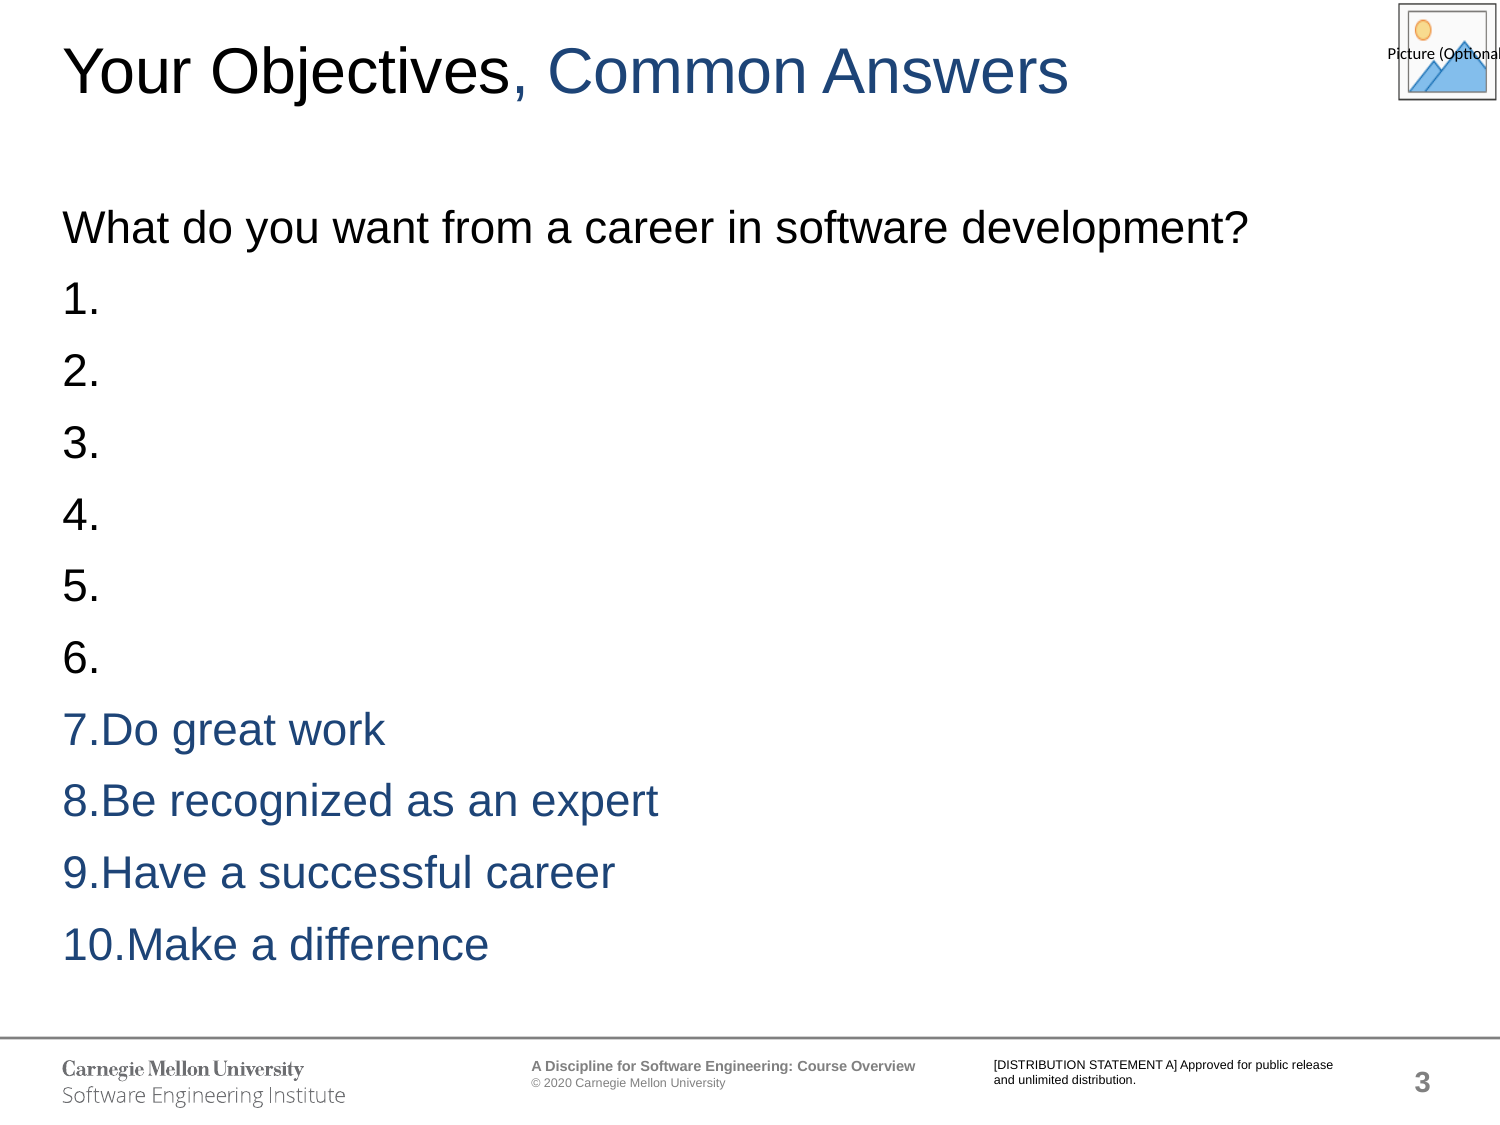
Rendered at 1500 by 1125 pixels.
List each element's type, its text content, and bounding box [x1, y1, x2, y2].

picture [1394, 0, 1500, 105]
list What do you want from a career in software development? Do great work Be recognized as an expert Have a successful career Make a difference [62, 201, 1431, 1000]
title Your Objectives, Common Answers [62, 37, 1338, 182]
